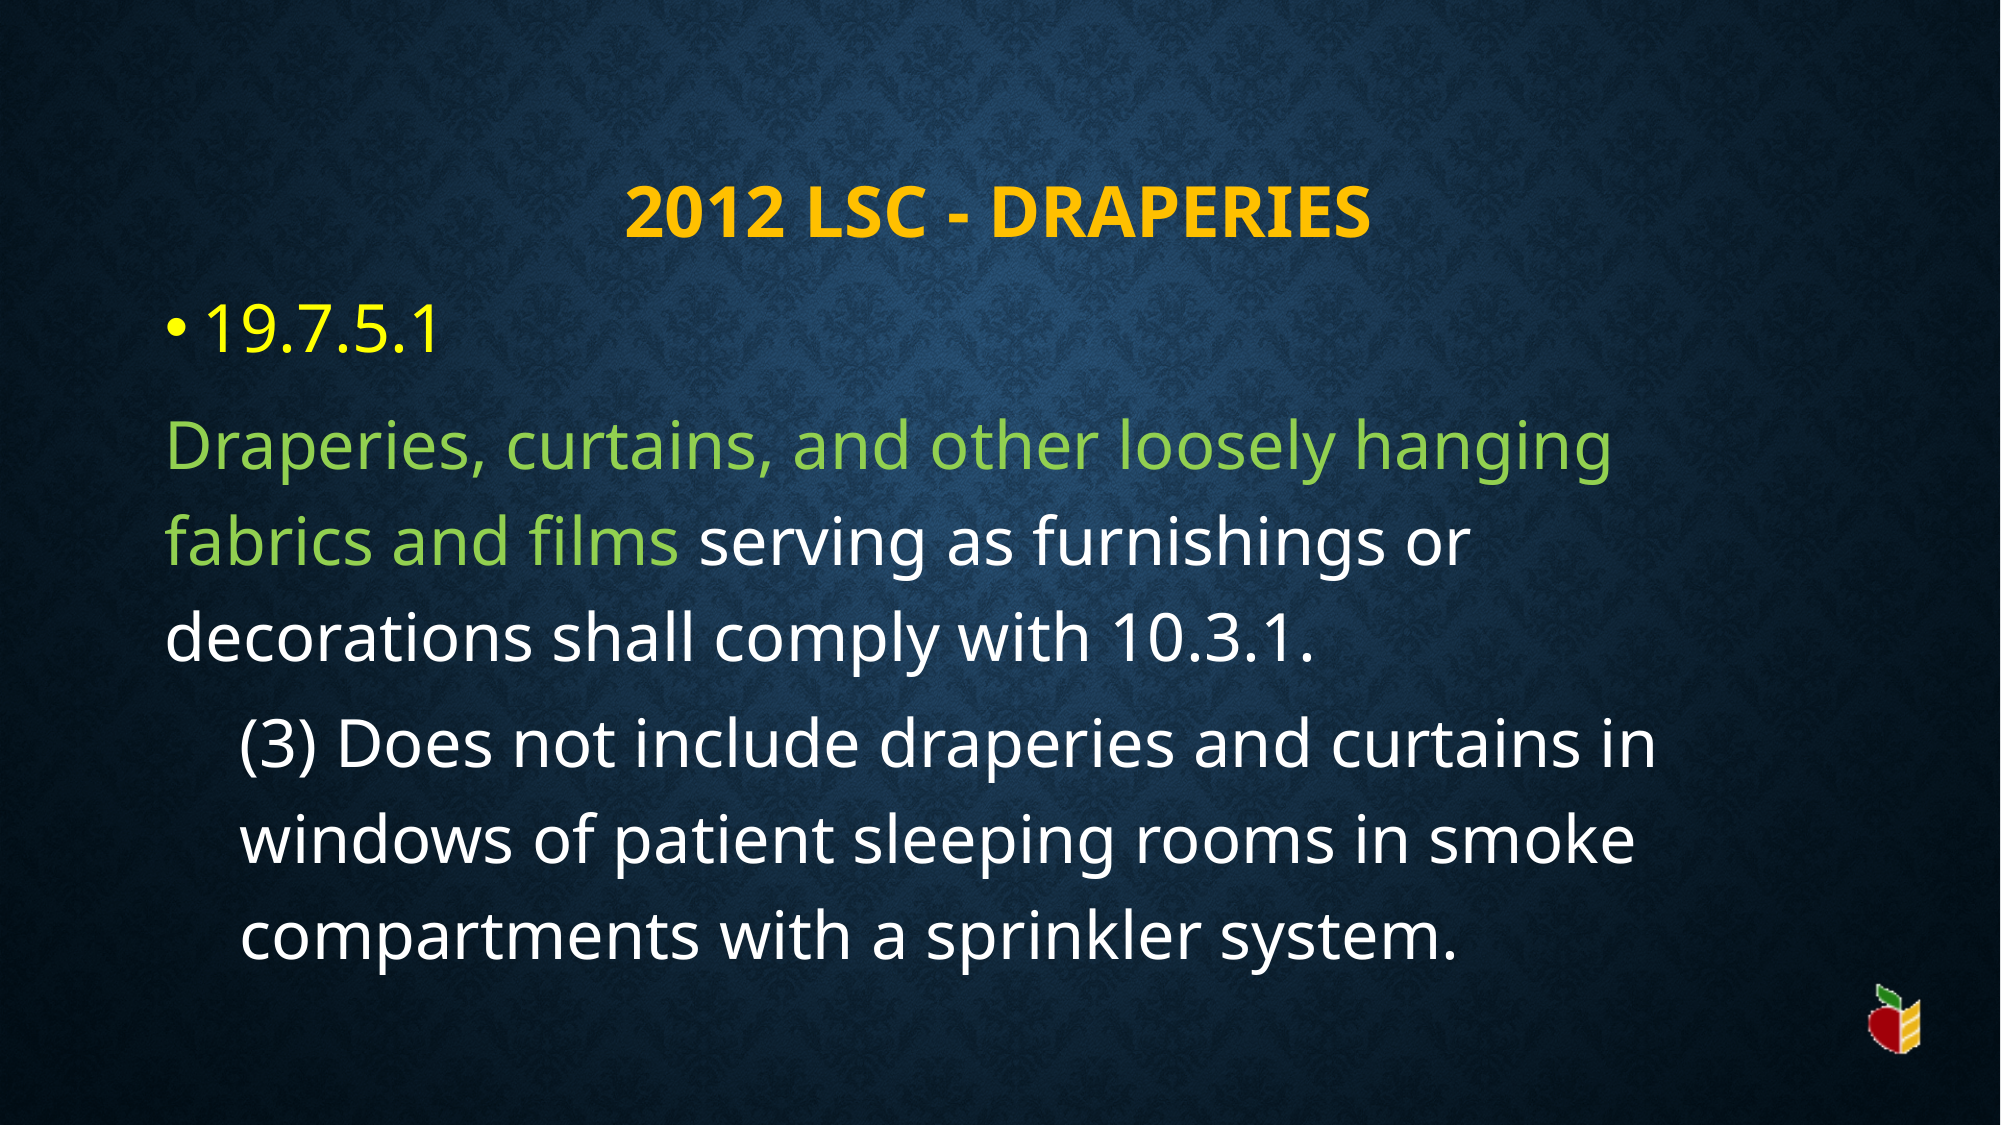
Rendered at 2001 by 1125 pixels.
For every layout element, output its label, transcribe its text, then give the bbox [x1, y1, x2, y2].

title 2012 Lsc - draperies [149, 106, 1849, 262]
list 19.7.5.1 Draperies, curtains, and other loosely hanging fabrics and films serving as furnishings or decorations shall comply with 10.3.1. (3) Does not include draperies and curtains in windows of patient sleeping rooms in smoke compartments with a sprinkler system. [149, 262, 1849, 1057]
picture [1866, 982, 1925, 1057]
